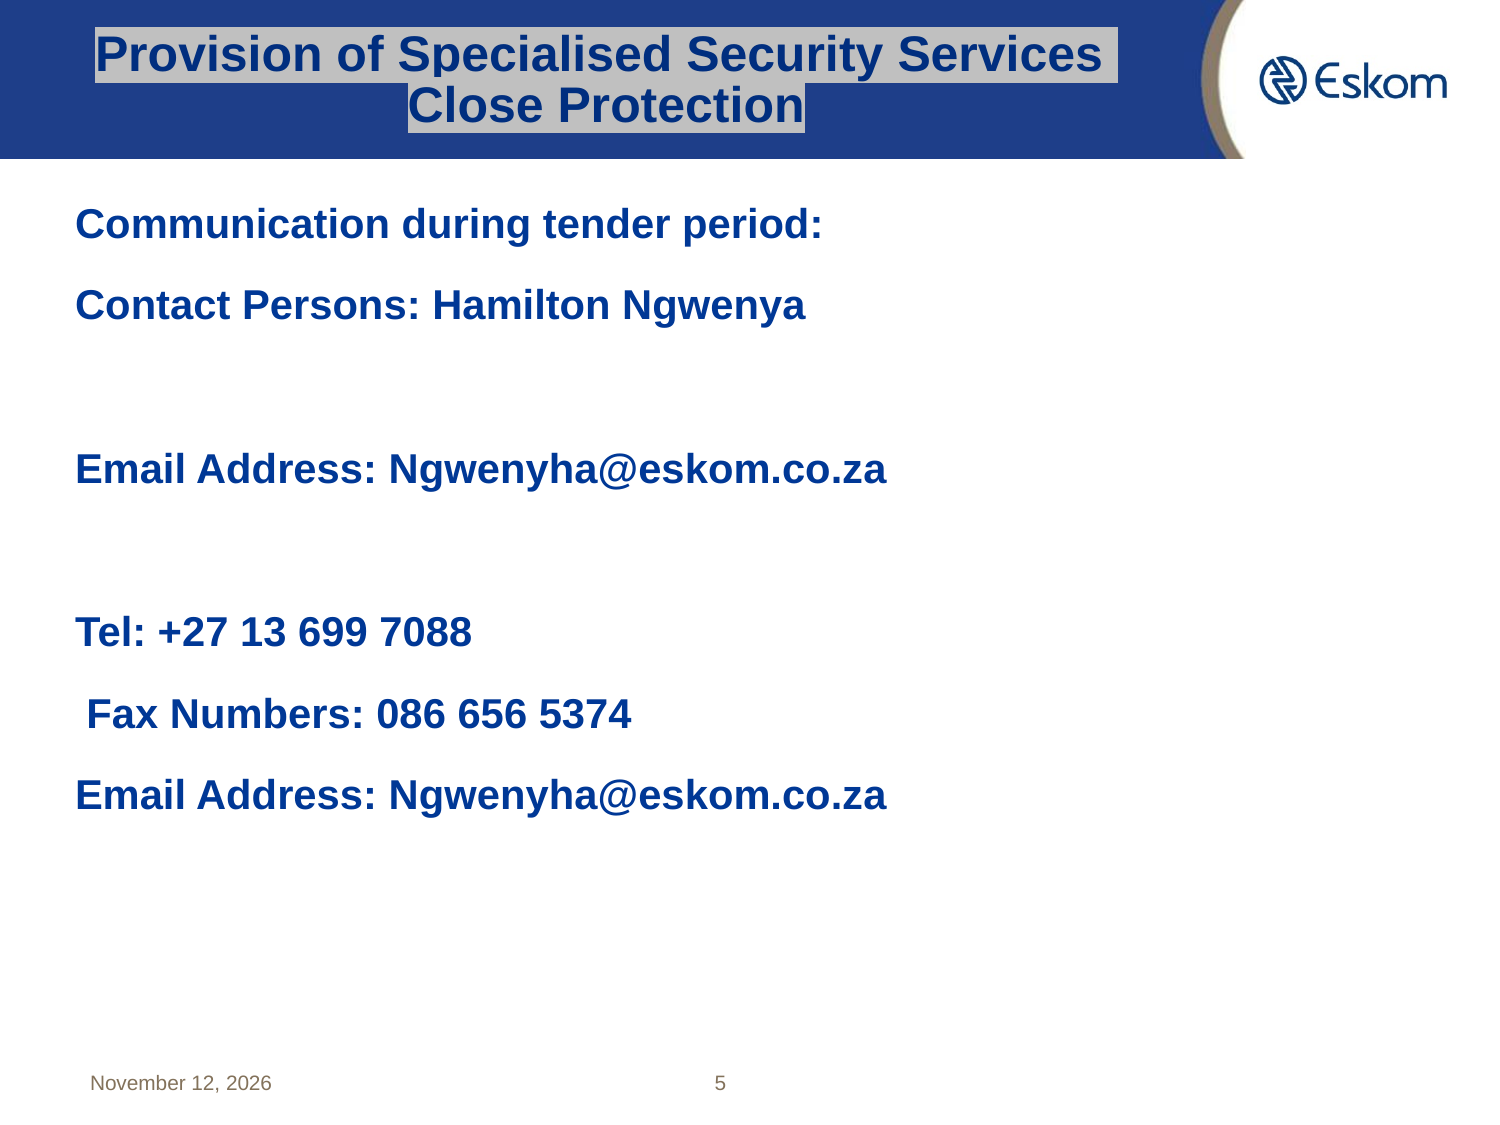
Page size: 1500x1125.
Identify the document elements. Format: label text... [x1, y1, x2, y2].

title Provision of Specialised Security Services Close Protection [71, 27, 1142, 137]
list Communication during tender period: Contact Persons: Hamilton Ngwenya Email Address: Ngwenyha@eskom.co.za Tel: +27 13 699 7088 Fax Numbers: 086 656 5374 Email Address: Ngwenyha@eskom.co.za [59, 198, 1435, 1027]
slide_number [75, 1058, 361, 1103]
picture [0, 0, 1246, 159]
slide_number 5 [643, 1058, 798, 1103]
picture [1257, 55, 1450, 105]
